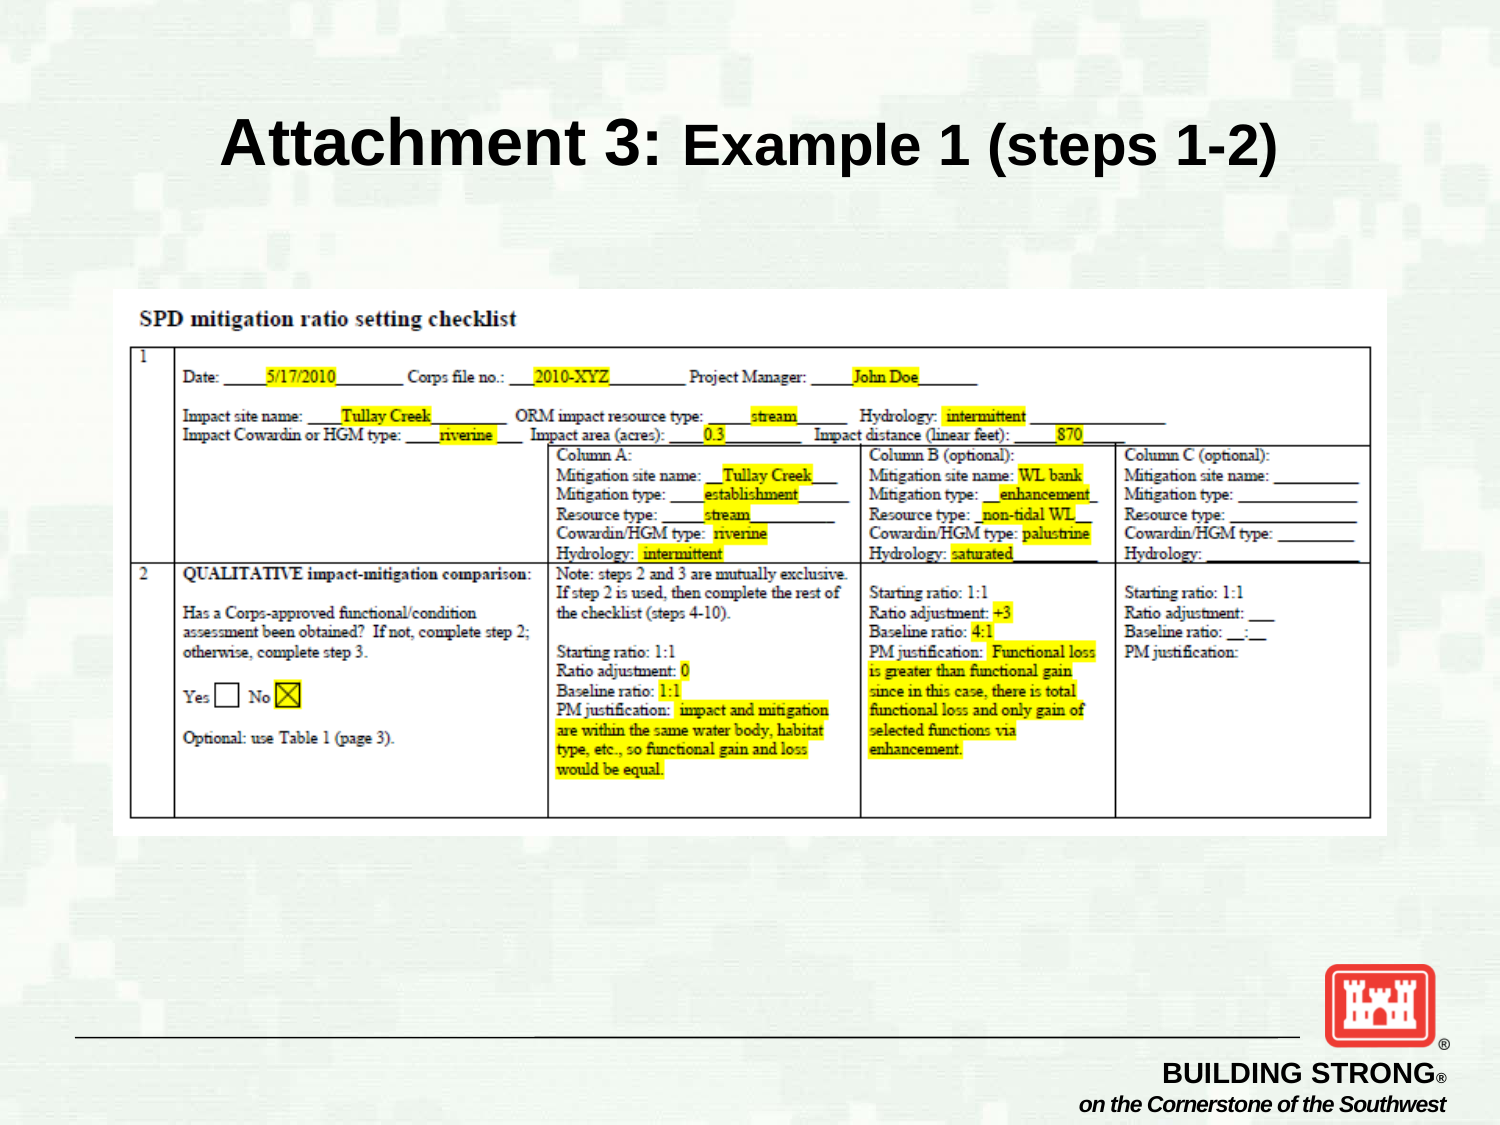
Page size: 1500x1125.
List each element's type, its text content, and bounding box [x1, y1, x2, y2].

picture [0, 0, 1500, 1125]
title Attachment 3: Example 1 (steps 1-2) [74, 44, 1426, 233]
